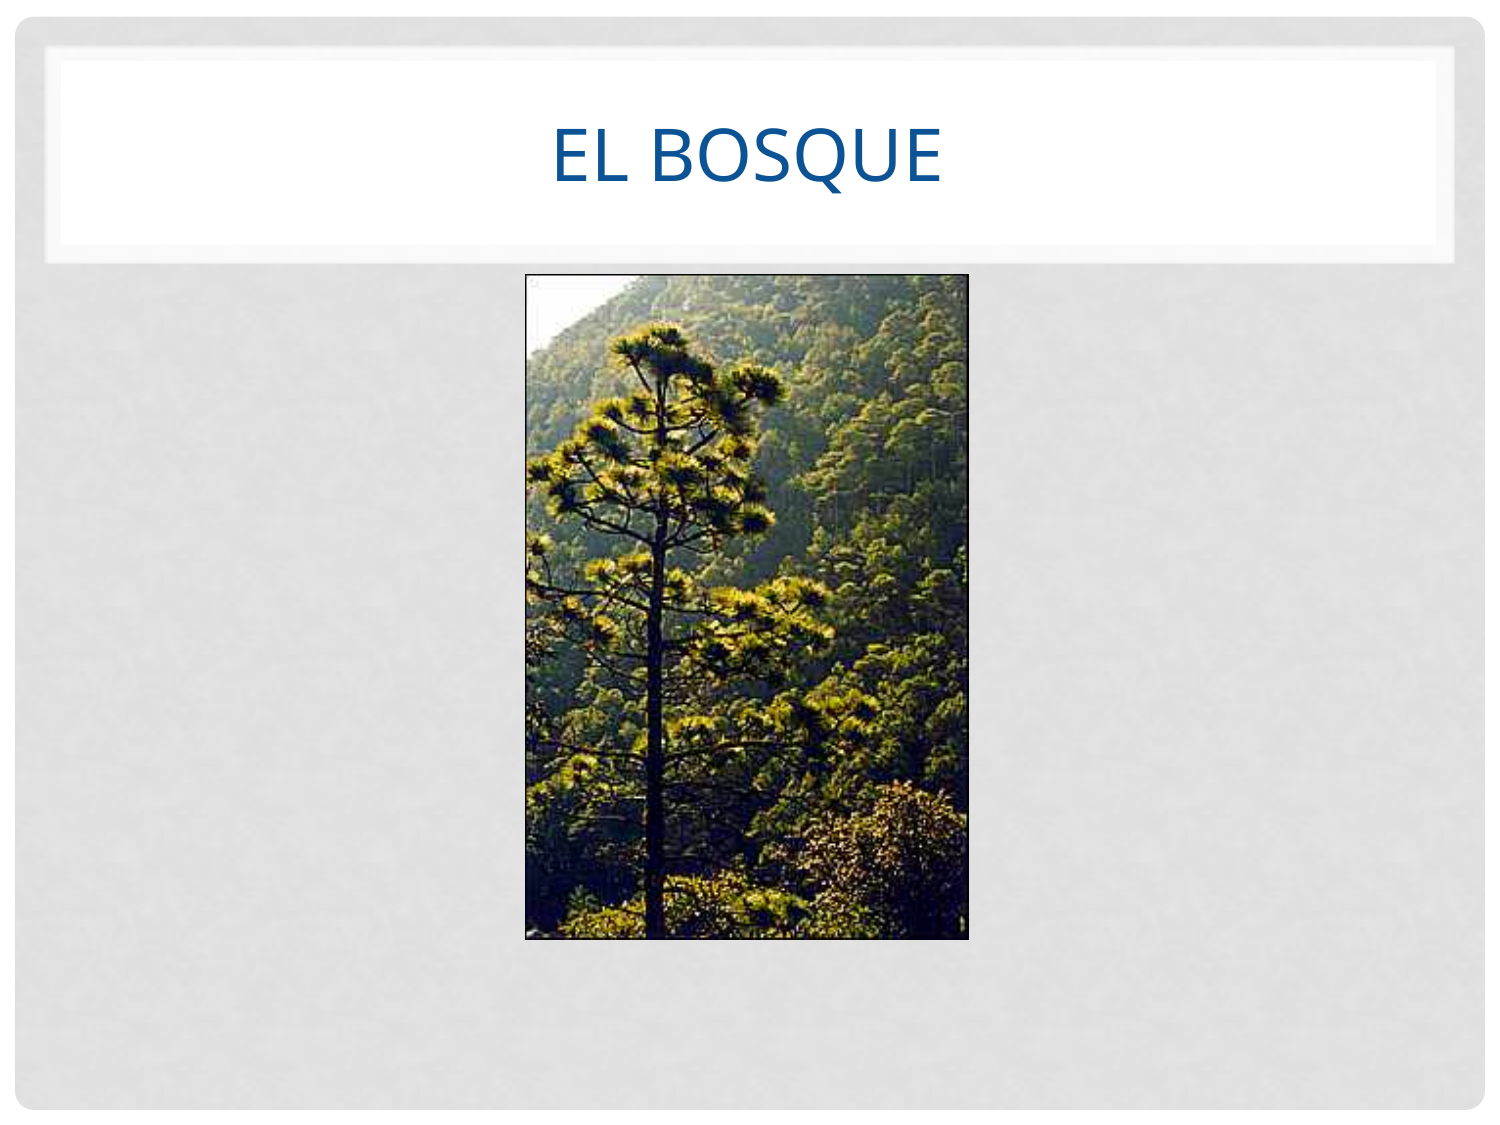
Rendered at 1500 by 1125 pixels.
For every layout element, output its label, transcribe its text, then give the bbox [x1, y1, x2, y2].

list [524, 274, 969, 940]
title el bosque [69, 66, 1425, 238]
